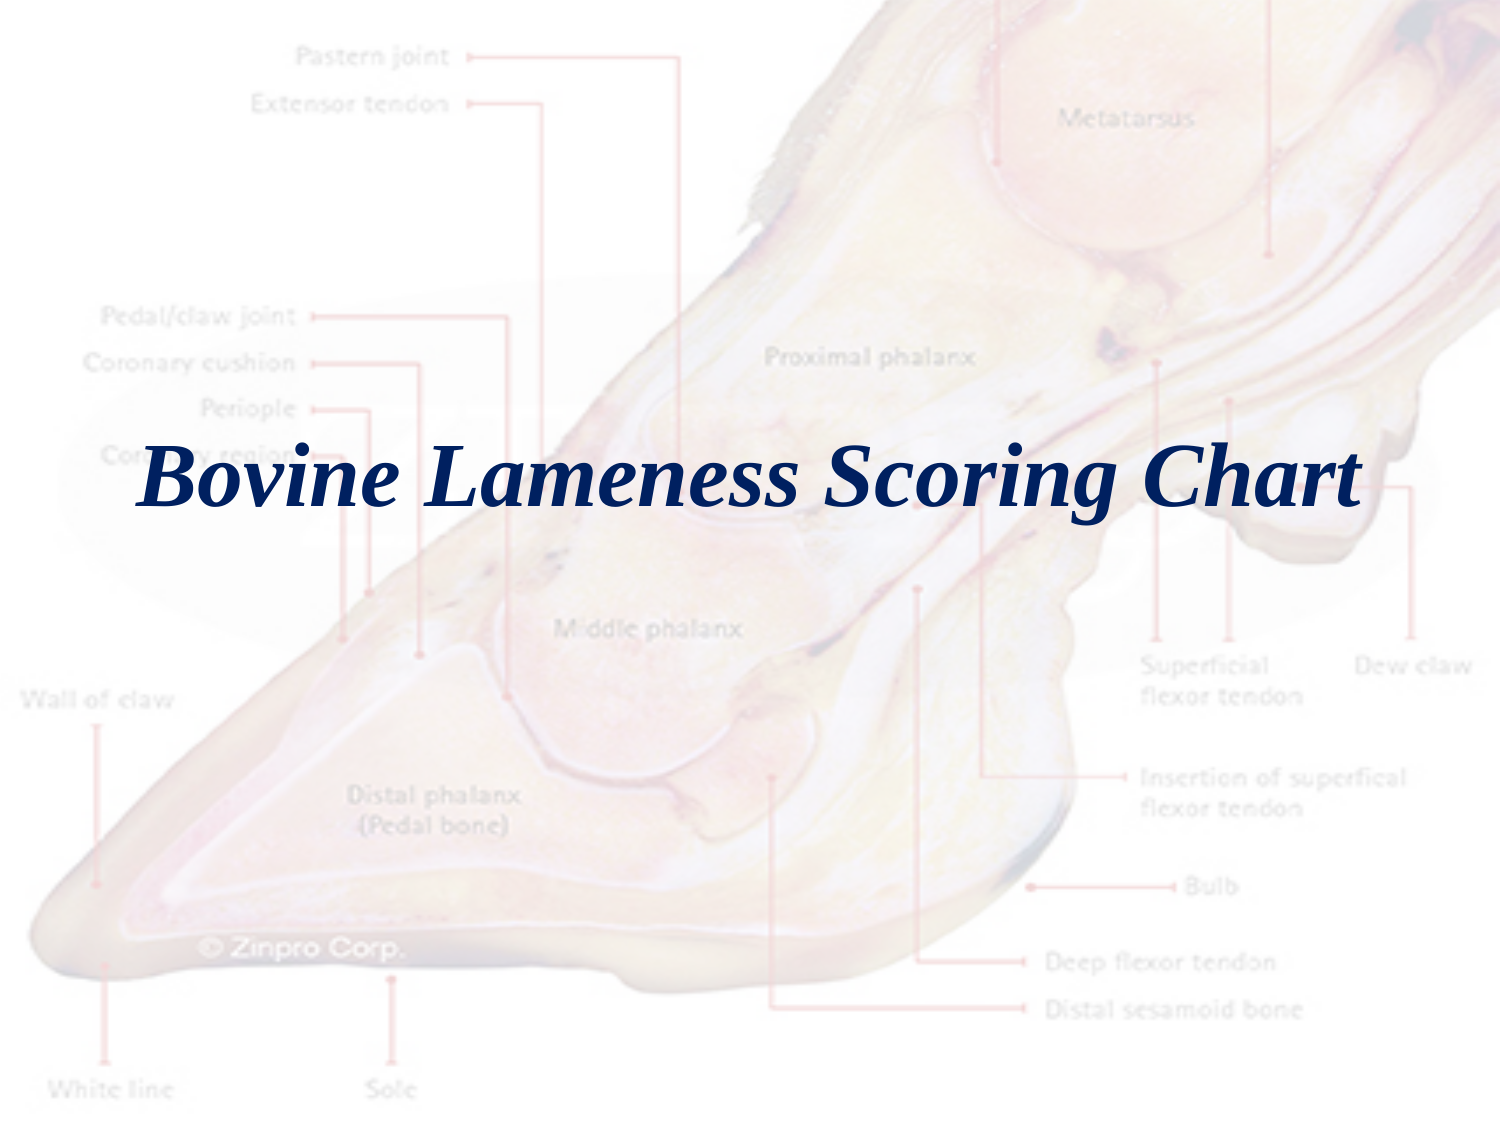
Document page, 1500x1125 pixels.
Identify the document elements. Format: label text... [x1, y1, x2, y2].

title Bovine Lameness Scoring Chart [112, 349, 1388, 591]
